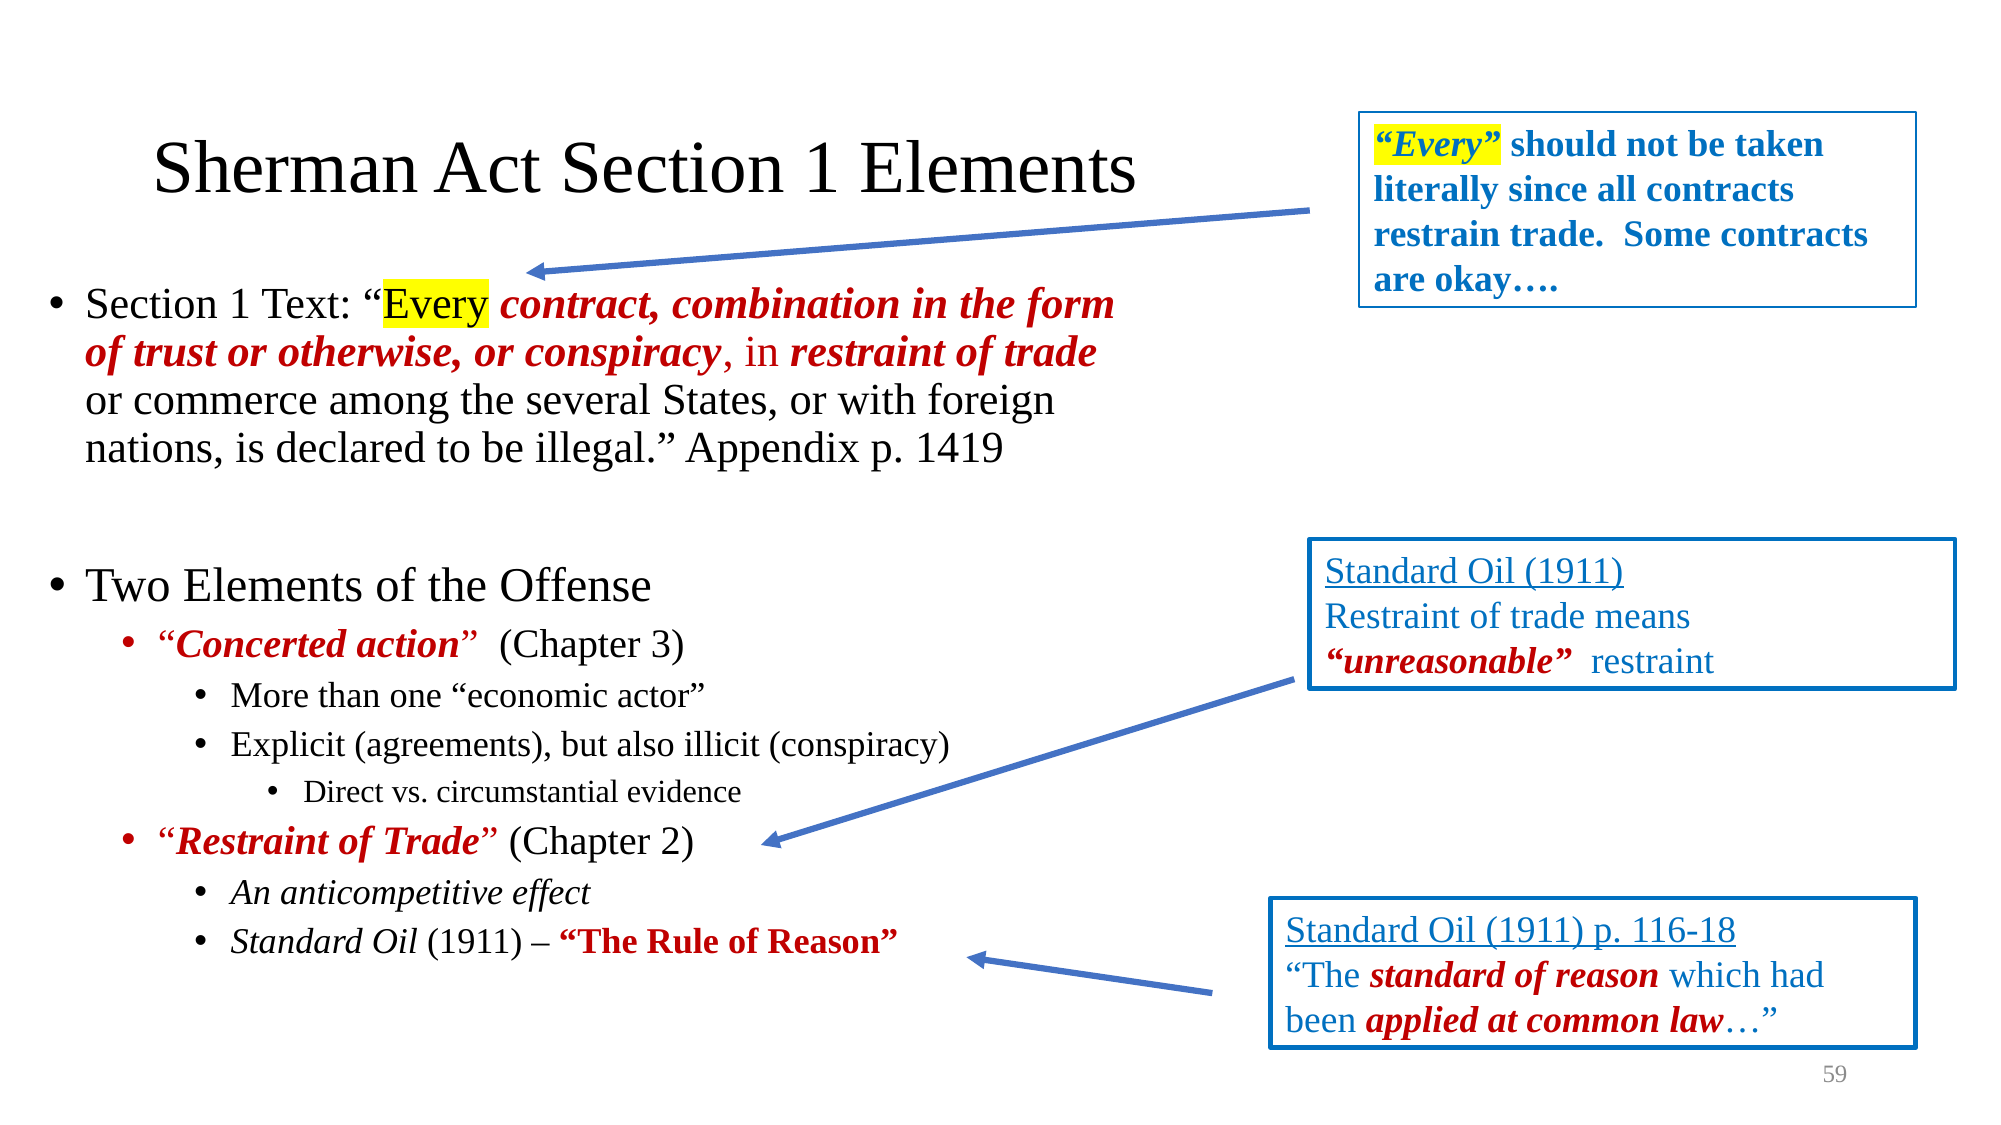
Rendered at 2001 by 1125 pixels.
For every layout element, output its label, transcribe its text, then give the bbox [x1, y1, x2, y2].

slide_number 59 [1412, 1048, 1863, 1103]
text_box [525, 210, 1310, 273]
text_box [966, 957, 1213, 994]
text_box “Every” should not be taken literally since all contracts restrain trade. Some contracts are okay…. [1359, 111, 1916, 307]
list Section 1 Text: “Every contract, combination in the form of trust or otherwise, or conspiracy, in restraint of trade or commerce among the several States, or with foreign nations, is declared to be illegal.” Appendix p. 1419 Two Elements of the Offense “Concerted action” (Chapter 3) More than one “economic actor” Explicit (agreements), but also illicit (conspiracy) Direct vs. circumstantial evidence “Restraint of Trade” (Chapter 2) An anticompetitive effect Standard Oil (1911) – “The Rule of Reason” [33, 273, 1134, 1012]
text_box Standard Oil (1911) Restraint of trade means “unreasonable” restraint [1309, 538, 1956, 689]
text_box Standard Oil (1911) p. 116-18 “The standard of reason which had been applied at common law…” [1270, 897, 1916, 1048]
title Sherman Act Section 1 Elements [137, 59, 1863, 278]
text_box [760, 679, 1295, 845]
